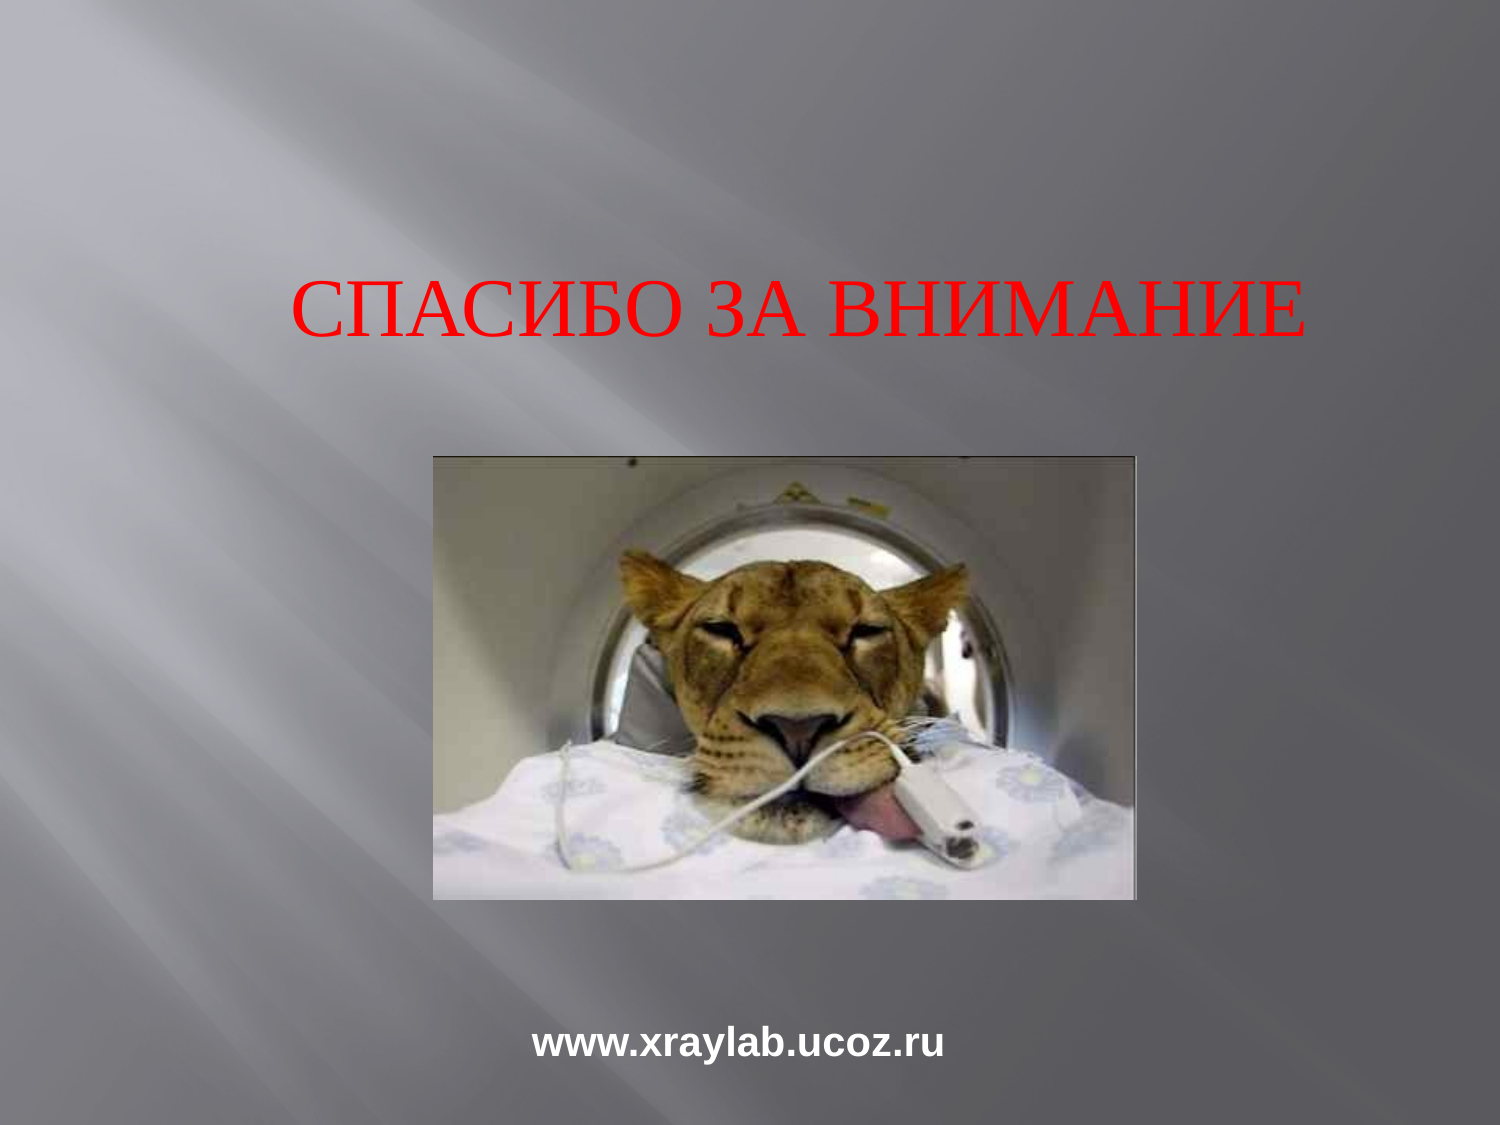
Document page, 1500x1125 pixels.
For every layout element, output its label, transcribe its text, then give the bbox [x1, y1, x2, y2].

picture [433, 456, 1137, 900]
text_box www.xraylab.ucoz.ru [517, 1007, 961, 1073]
text_box СПАСИБО ЗА ВНИМАНИЕ [275, 246, 1323, 361]
